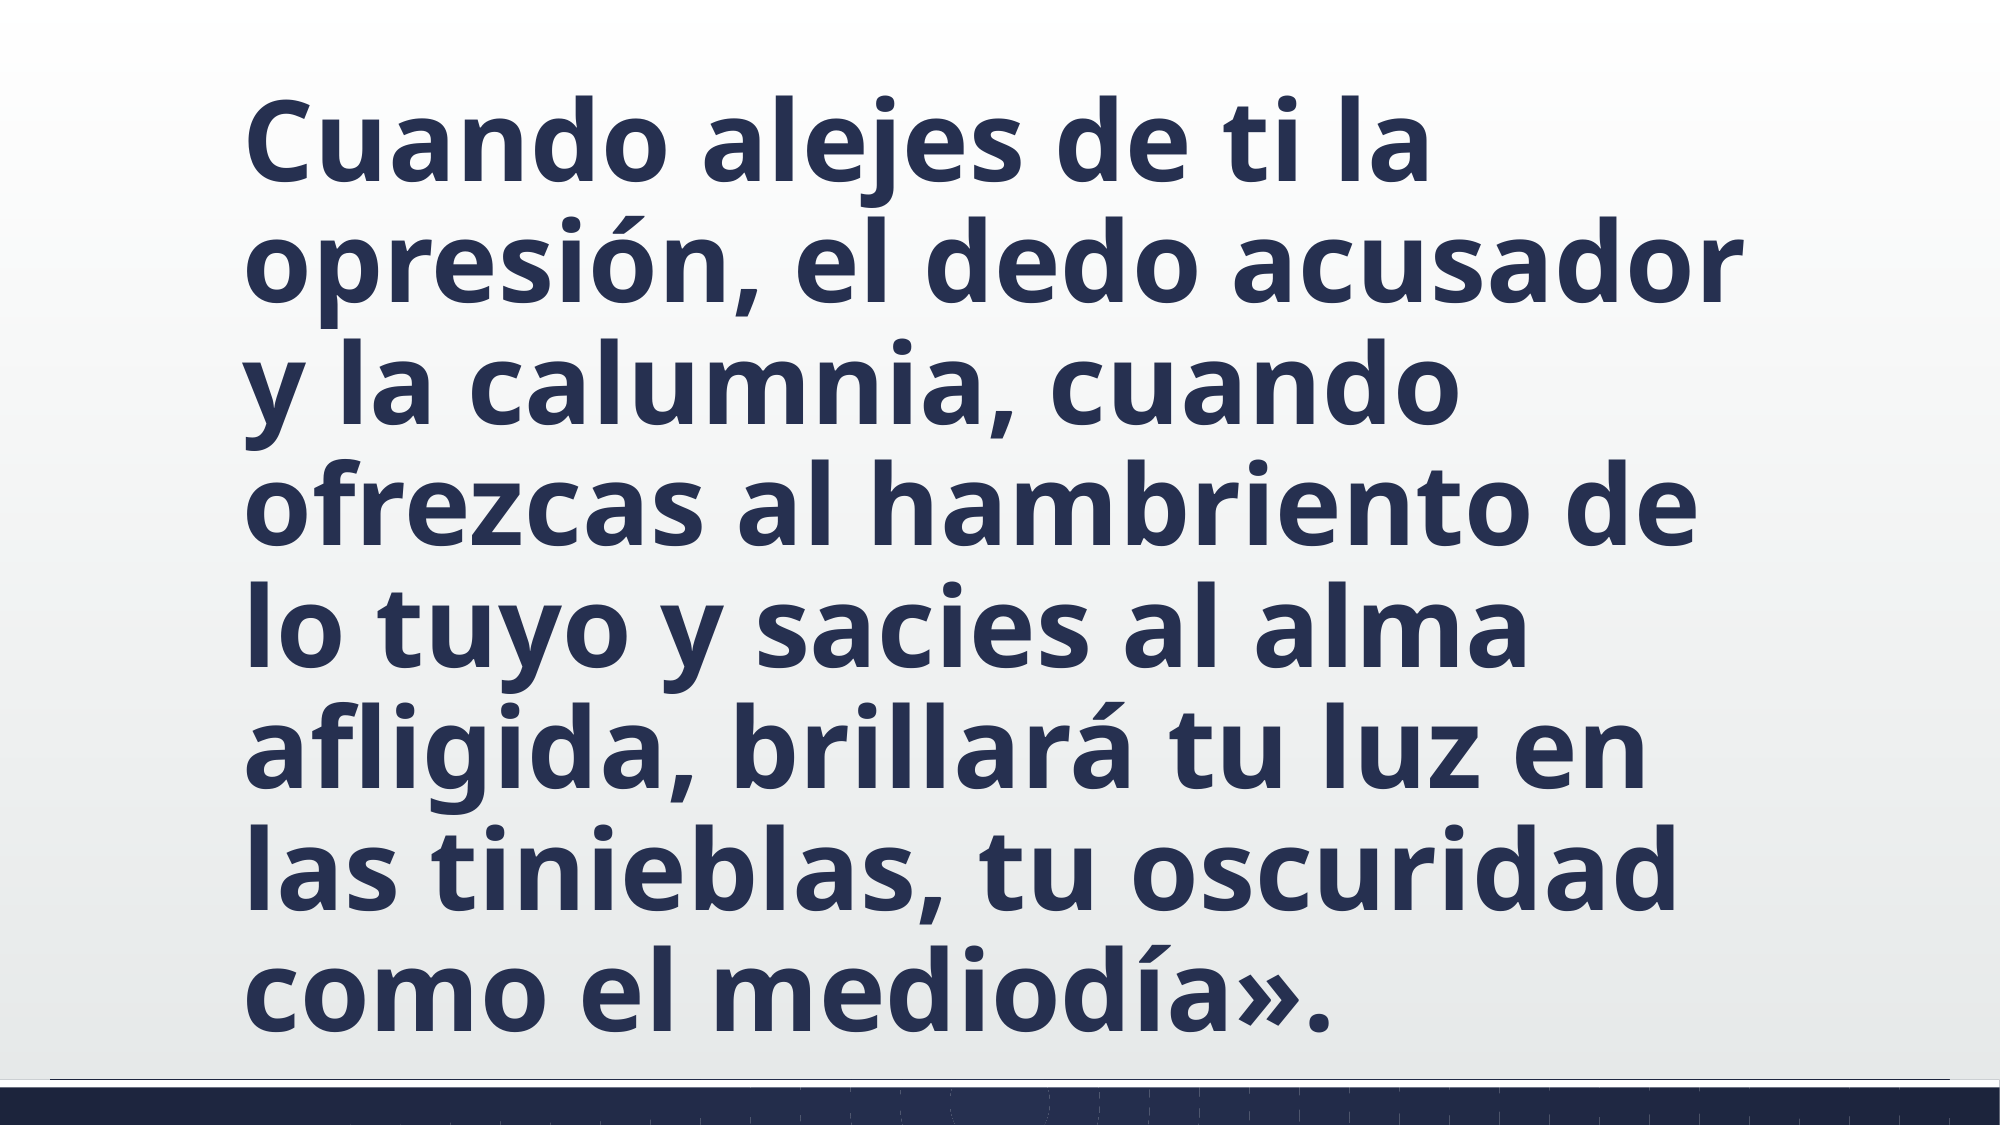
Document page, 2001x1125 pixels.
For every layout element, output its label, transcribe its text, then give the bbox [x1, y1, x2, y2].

list Cuando alejes de ti la opresión, el dedo acusador y la calumnia, cuando ofrezcas al hambriento de lo tuyo y sacies al alma afligida, brillará tu luz en las tinieblas, tu oscuridad como el mediodía». [219, 76, 1780, 990]
